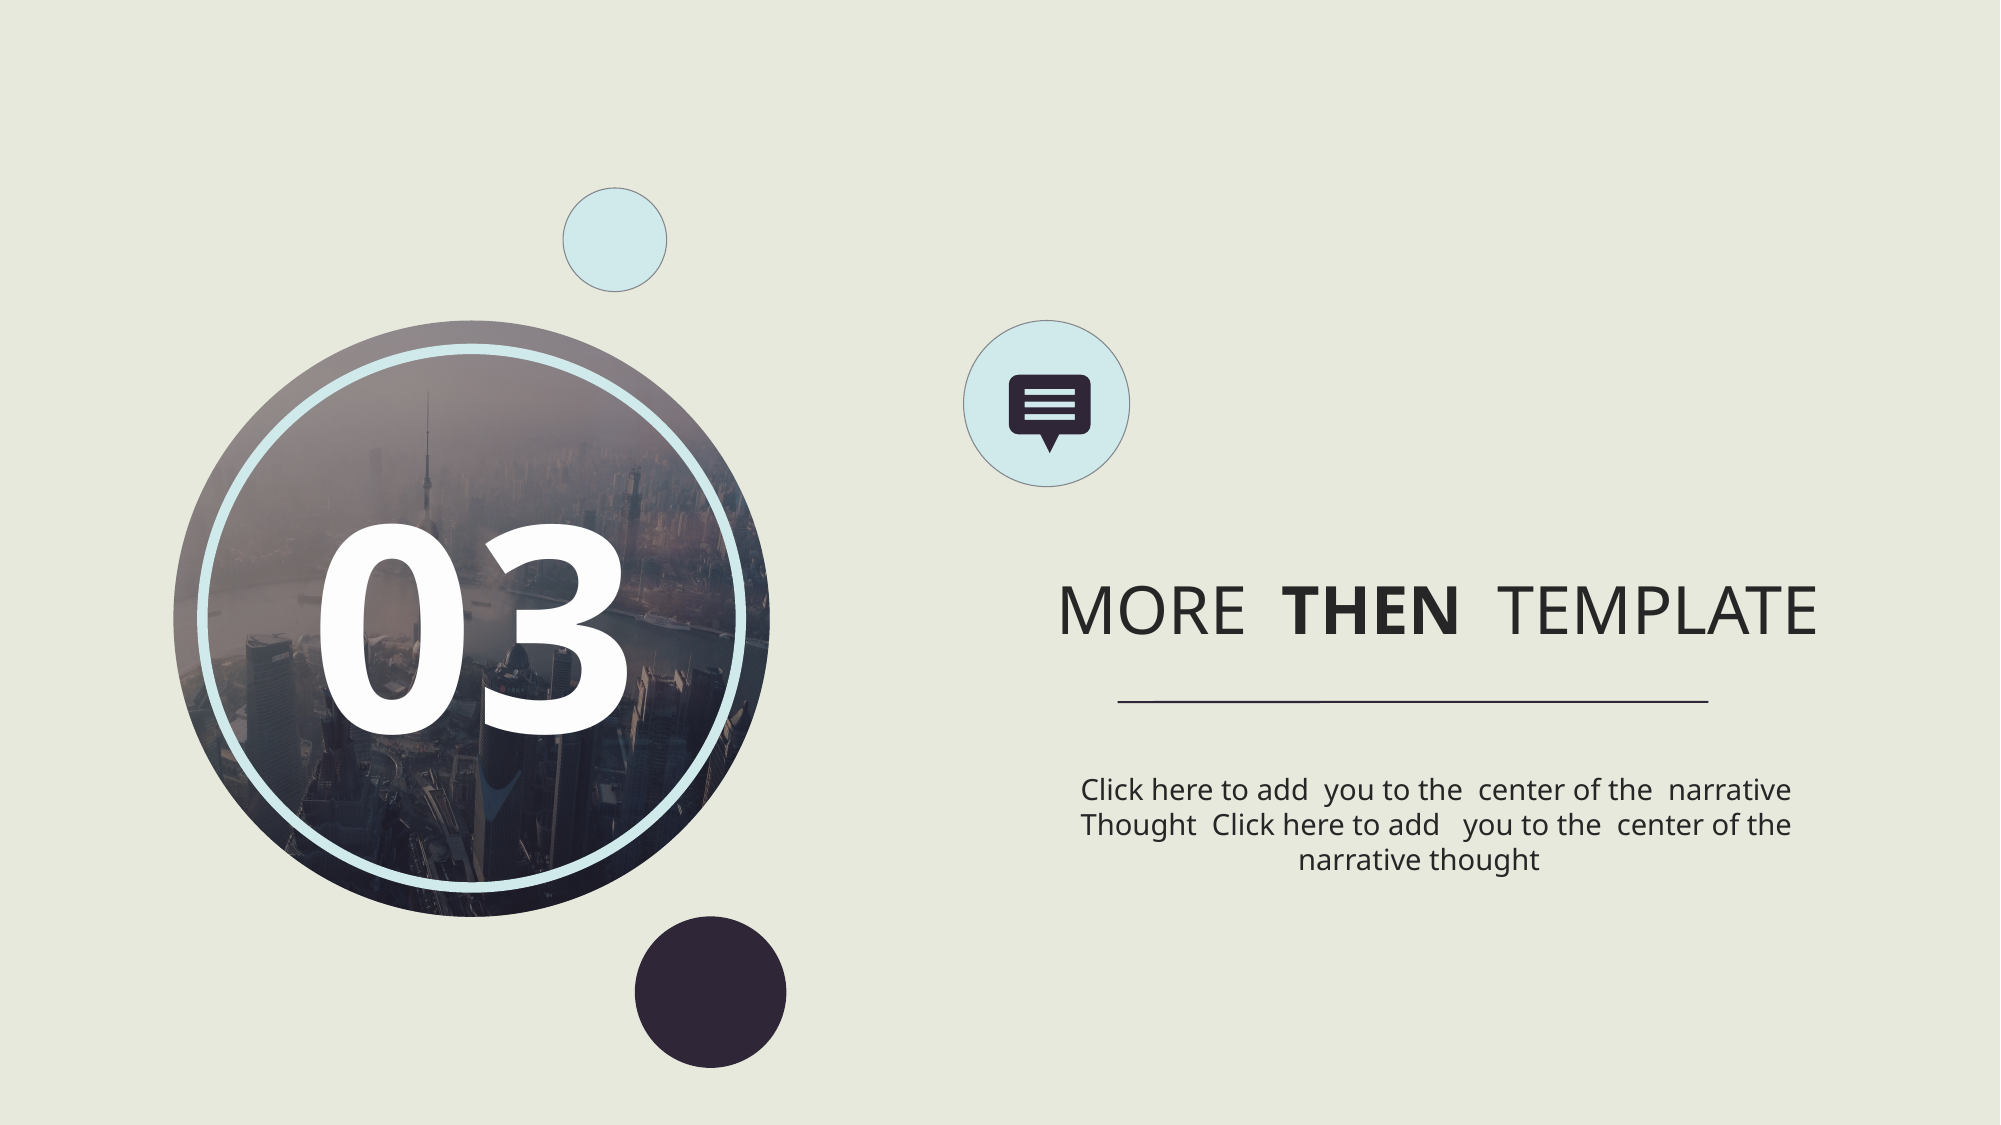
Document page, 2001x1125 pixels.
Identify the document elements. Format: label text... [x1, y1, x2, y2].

text_box [634, 916, 787, 1068]
text_box 03 [295, 437, 655, 798]
text_box MORE THEN TEMPLATE [1011, 560, 1835, 656]
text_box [1008, 374, 1091, 454]
text_box [963, 320, 1130, 487]
text_box [563, 187, 667, 292]
text_box [173, 320, 770, 917]
text_box [202, 348, 741, 888]
text_box Click here to add you to the center of the narrative Thought Click here to add you to the center of the narrative thought [1065, 684, 1815, 884]
